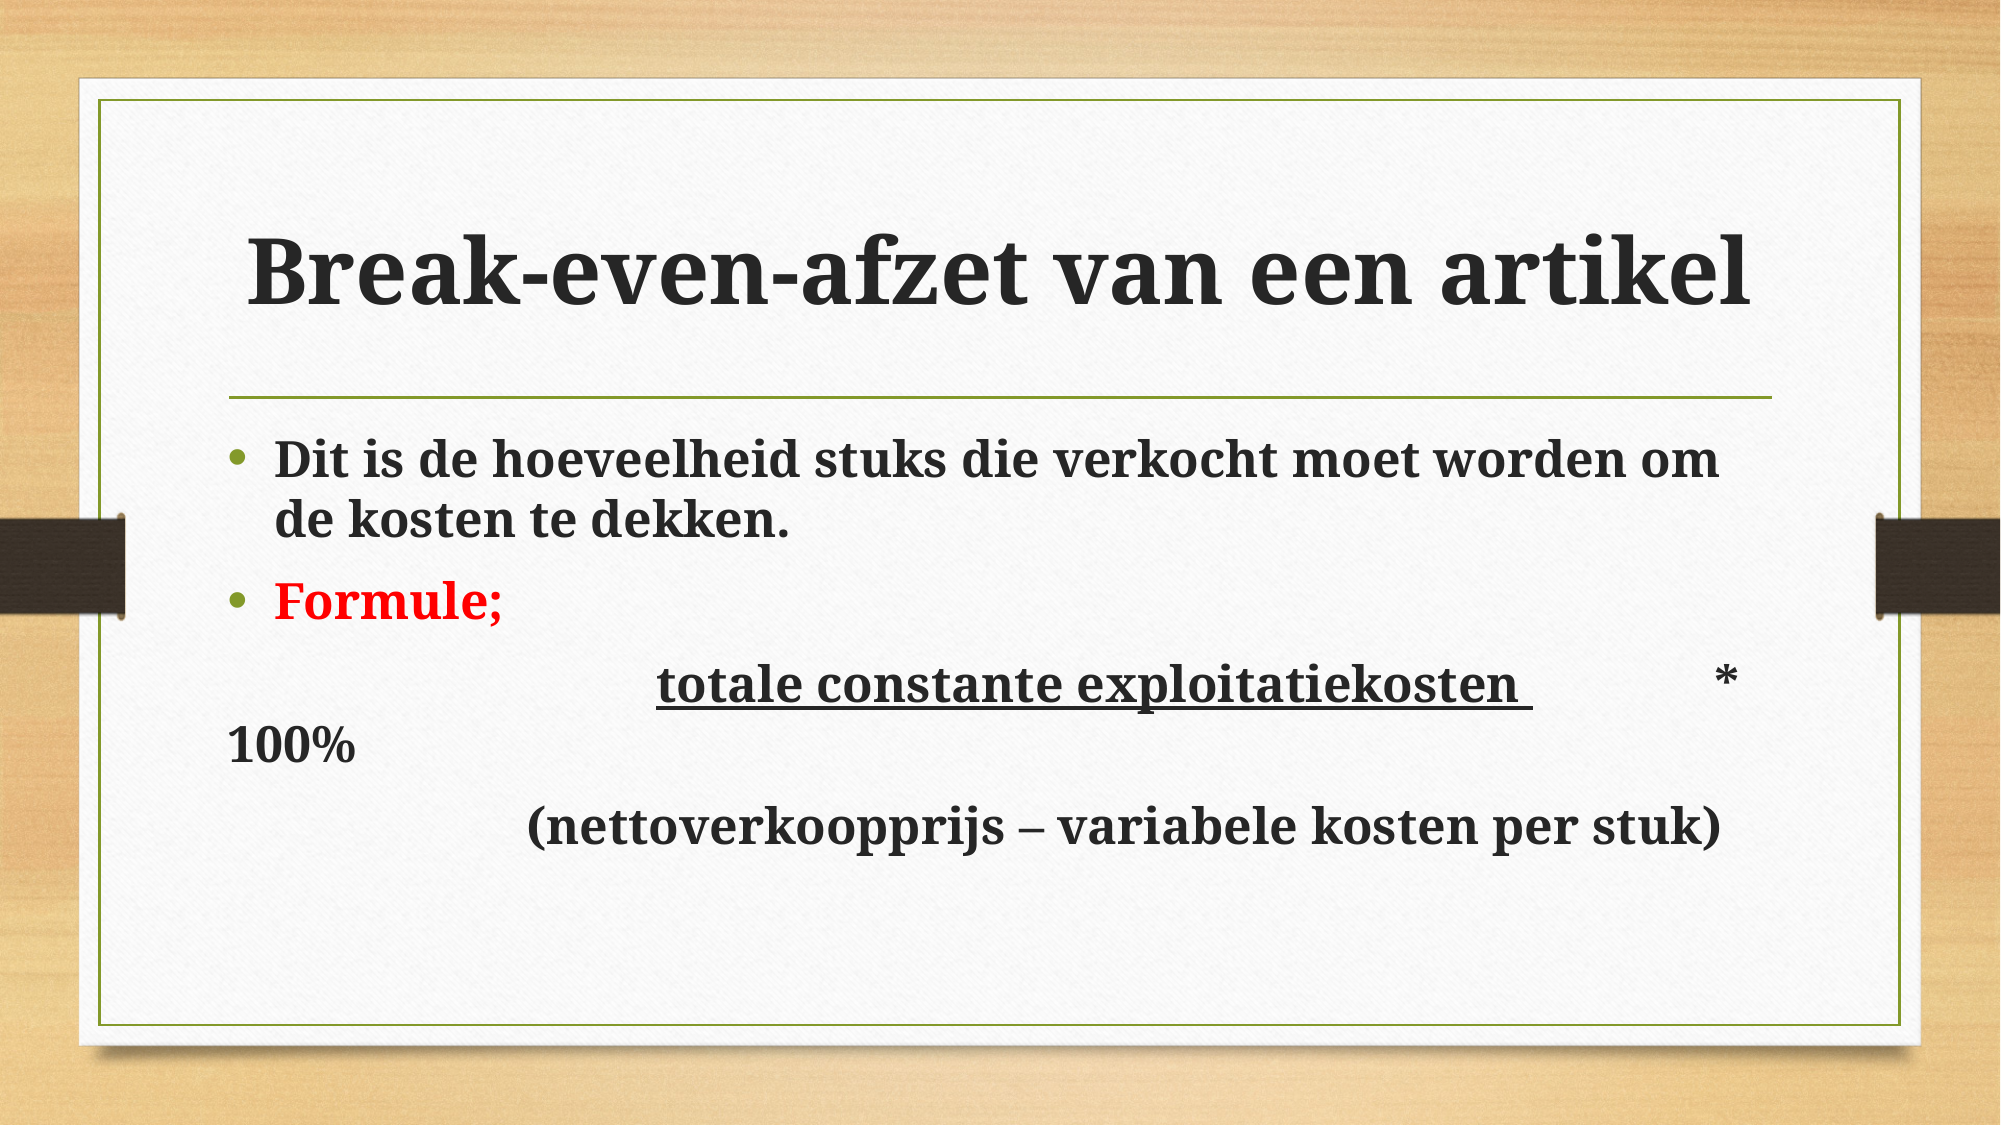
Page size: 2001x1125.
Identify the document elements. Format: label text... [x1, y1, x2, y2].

list Dit is de hoeveelheid stuks die verkocht moet worden om de kosten te dekken. Formule; totale constante exploitatiekosten * 100% (nettoverkoopprijs – variabele kosten per stuk) [212, 419, 1788, 964]
title Break-even-afzet van een artikel [212, 161, 1788, 375]
picture [0, 0, 2001, 1125]
